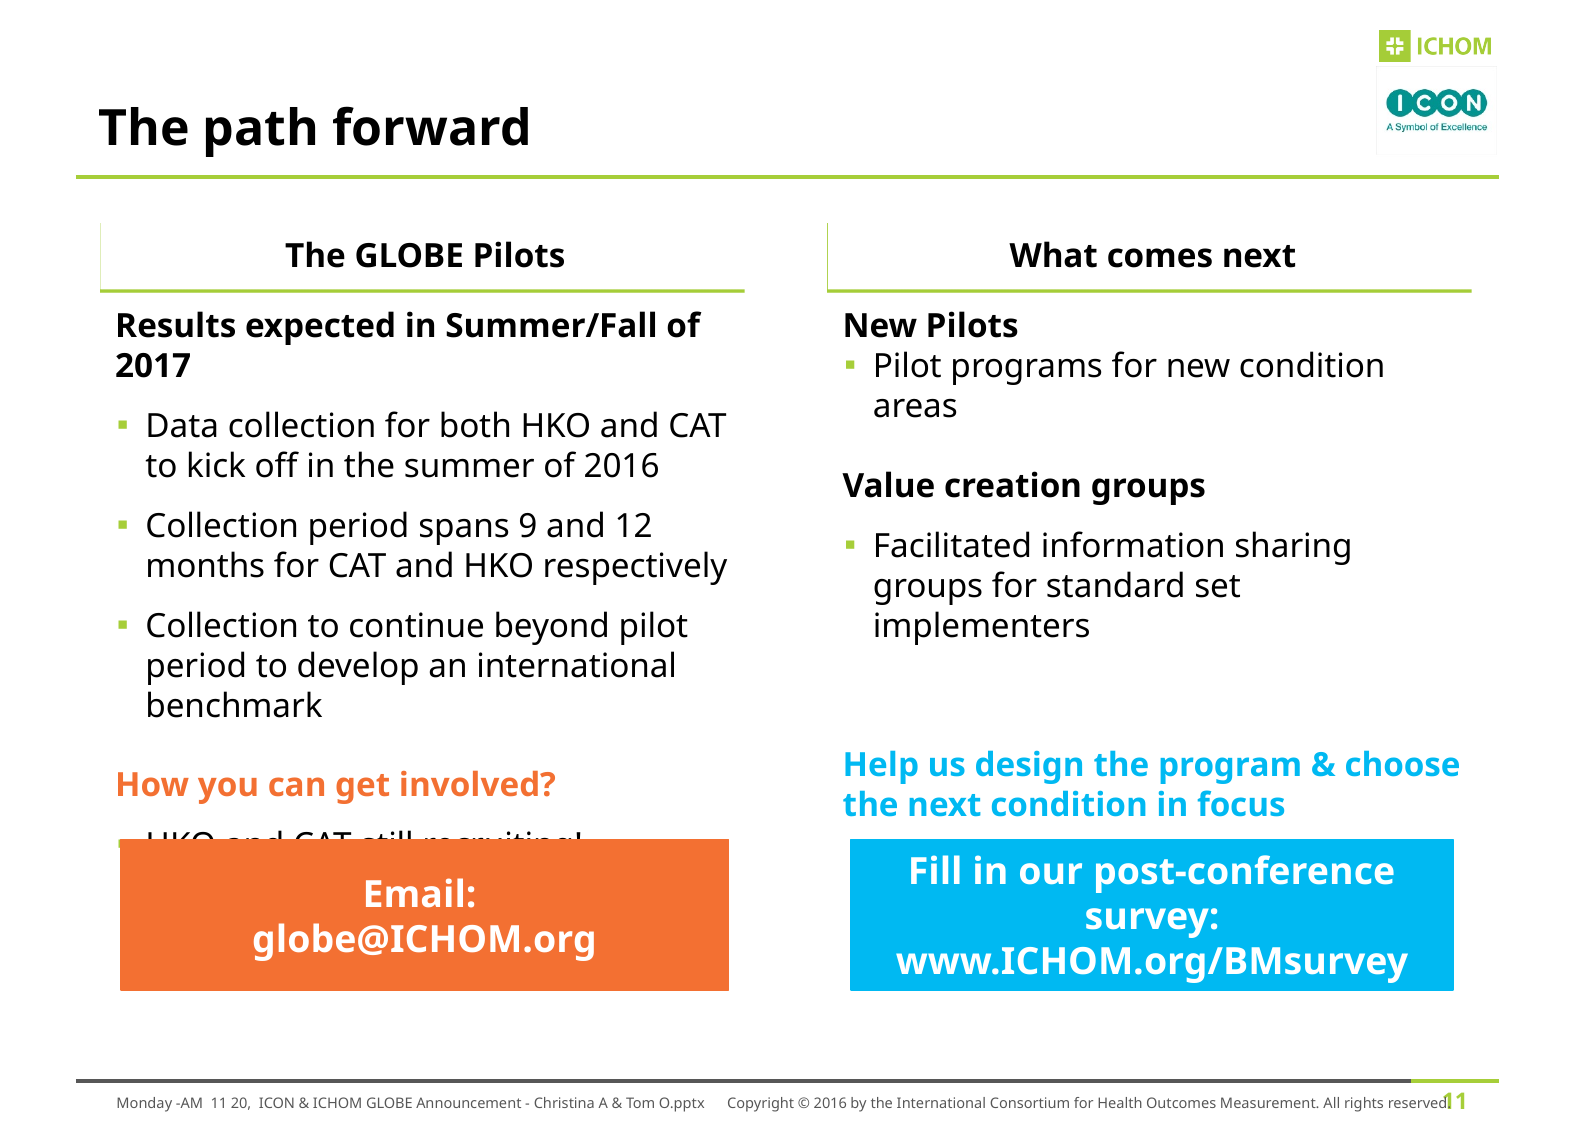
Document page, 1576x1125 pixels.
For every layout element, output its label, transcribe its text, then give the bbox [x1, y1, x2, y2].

text_box Results expected in Summer/Fall of 2017 Data collection for both HKO and CAT to kick off in the summer of 2016 Collection period spans 9 and 12 months for CAT and HKO respectively Collection to continue beyond pilot period to develop an international benchmark How you can get involved? HKO and CAT still recruiting! [100, 289, 751, 881]
text_box Fill in our post-conference survey: www.ICHOM.org/BMsurvey [849, 837, 1455, 992]
text_box [98, 26, 1477, 163]
picture [1375, 66, 1497, 158]
text_box What comes next [827, 219, 1478, 289]
text_box The GLOBE Pilots [100, 219, 751, 289]
picture [1379, 30, 1492, 63]
text_box Email: globe@ICHOM.org [119, 837, 731, 992]
text_box New Pilots Pilot programs for new condition areas Value creation groups Facilitated information sharing groups for standard set implementers Help us design the program & choose the next condition in focus [827, 289, 1478, 881]
